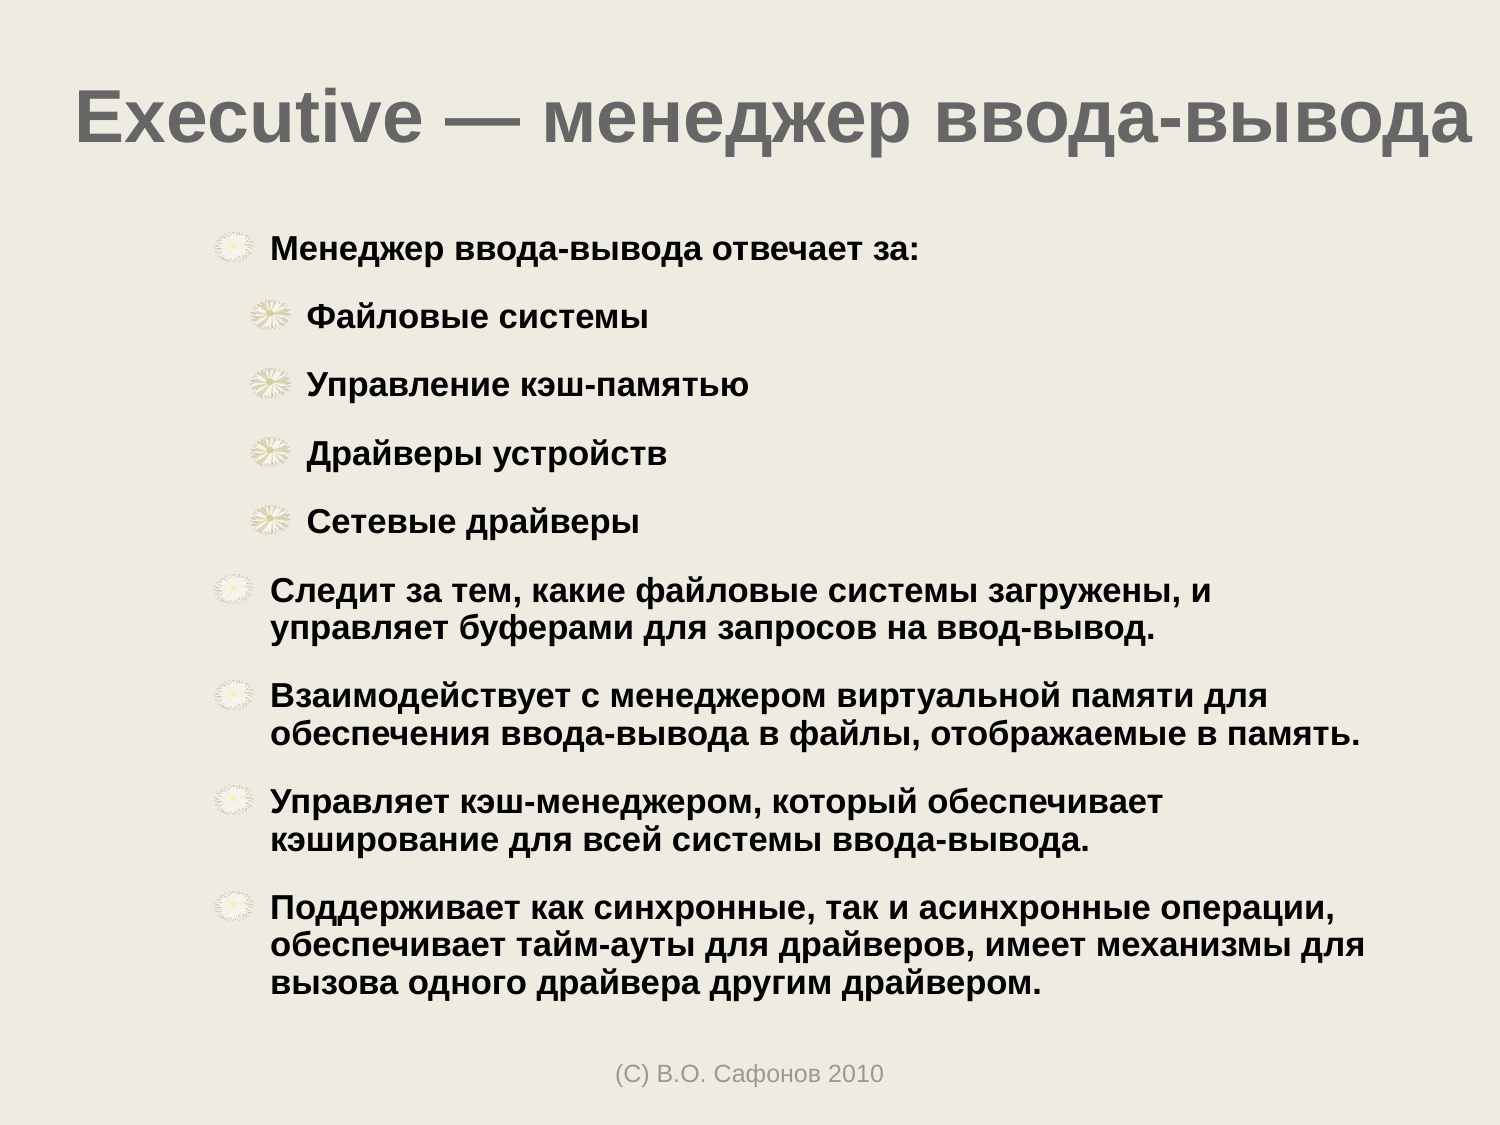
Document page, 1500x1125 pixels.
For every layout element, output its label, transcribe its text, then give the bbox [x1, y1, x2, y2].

picture [214, 891, 254, 921]
picture [250, 437, 291, 467]
picture [214, 785, 254, 815]
footer (С) В.О. Сафонов 2010 [512, 1042, 988, 1103]
title Executive — менеджер ввода-вывода [46, 37, 1500, 188]
picture [250, 300, 291, 330]
picture [250, 368, 291, 399]
picture [214, 232, 254, 262]
picture [250, 505, 291, 535]
list Менеджер ввода-вывода отвечает за: Файловые системы Управление кэш-памятью Драйверы устройств Сетевые драйверы Следит за тем, какие файловые системы загружены, и управляет буферами для запросов на ввод-вывод. Взаимодействует с менеджером виртуальной памяти для обеспечения ввода-вывода в файлы, отображаемые в память. Управляет кэш-менеджером, который обеспечивает кэширование для всей системы ввода-вывода. Поддерживает как синхронные, так и асинхронные операции, обеспечивает тайм-ауты для драйверов, имеет механизмы для вызова одного драйвера другим драйвером. [199, 222, 1384, 1040]
picture [214, 574, 254, 604]
picture [214, 680, 254, 710]
